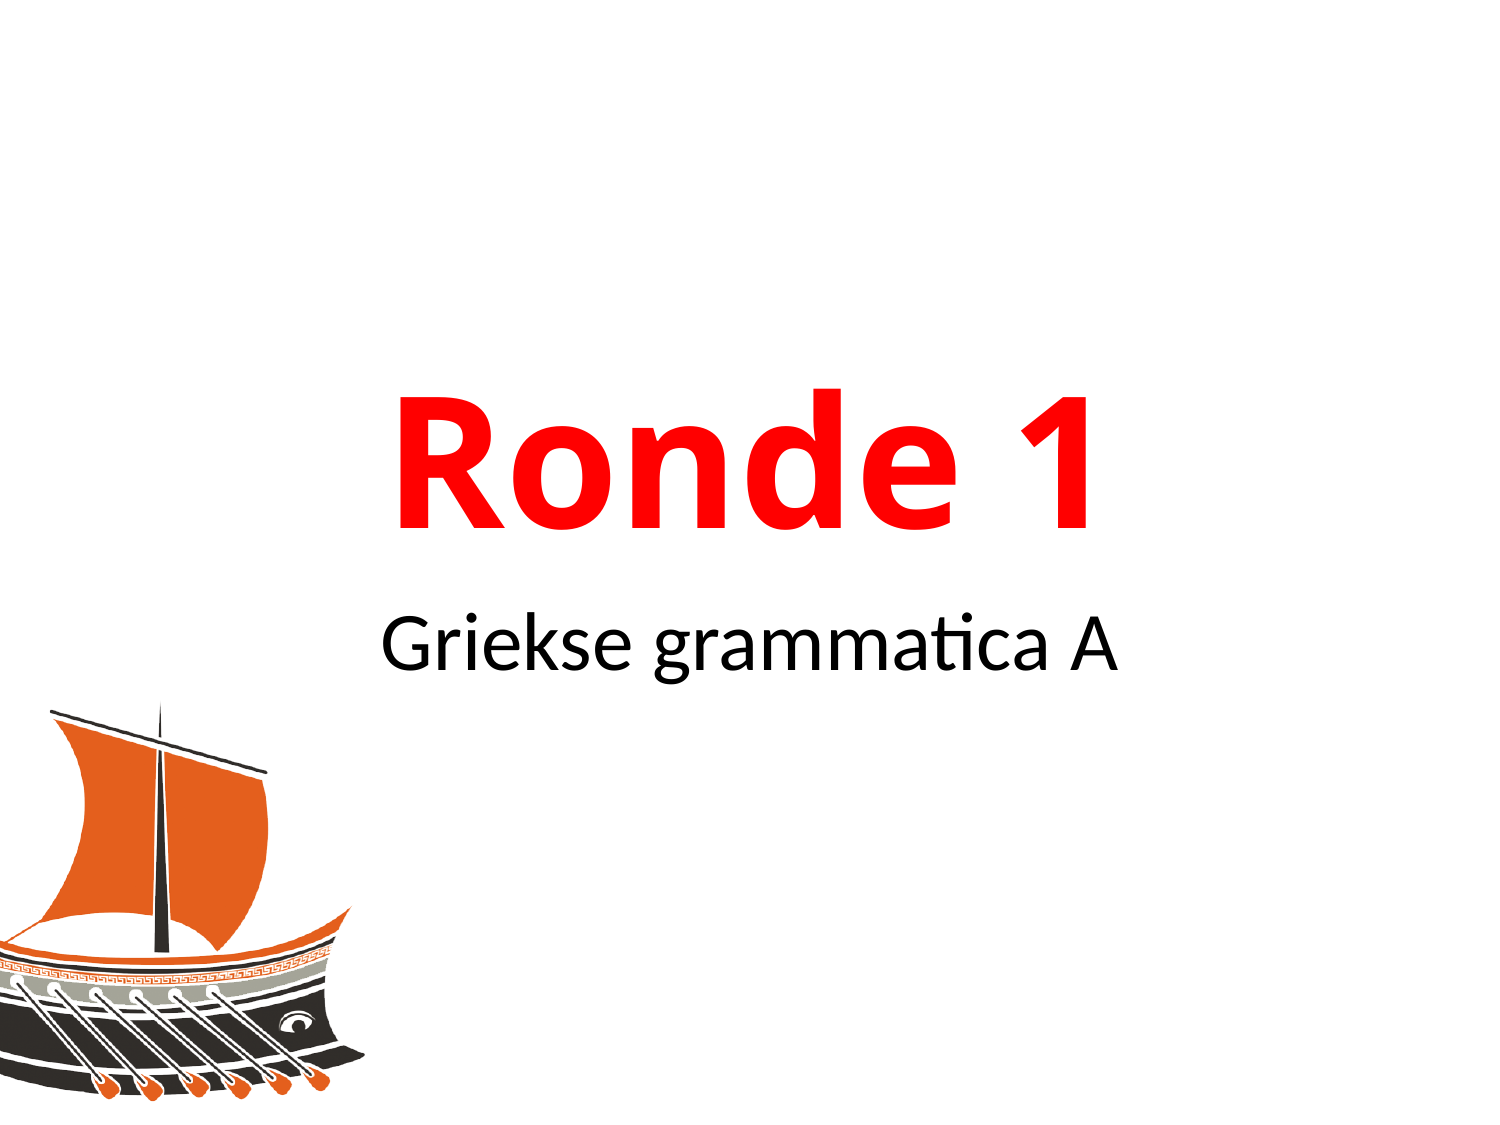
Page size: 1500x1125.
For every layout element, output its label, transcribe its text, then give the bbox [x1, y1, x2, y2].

picture [0, 689, 371, 1115]
subtitle Griekse grammatica A [187, 590, 1313, 863]
title Ronde 1 [112, 184, 1388, 576]
